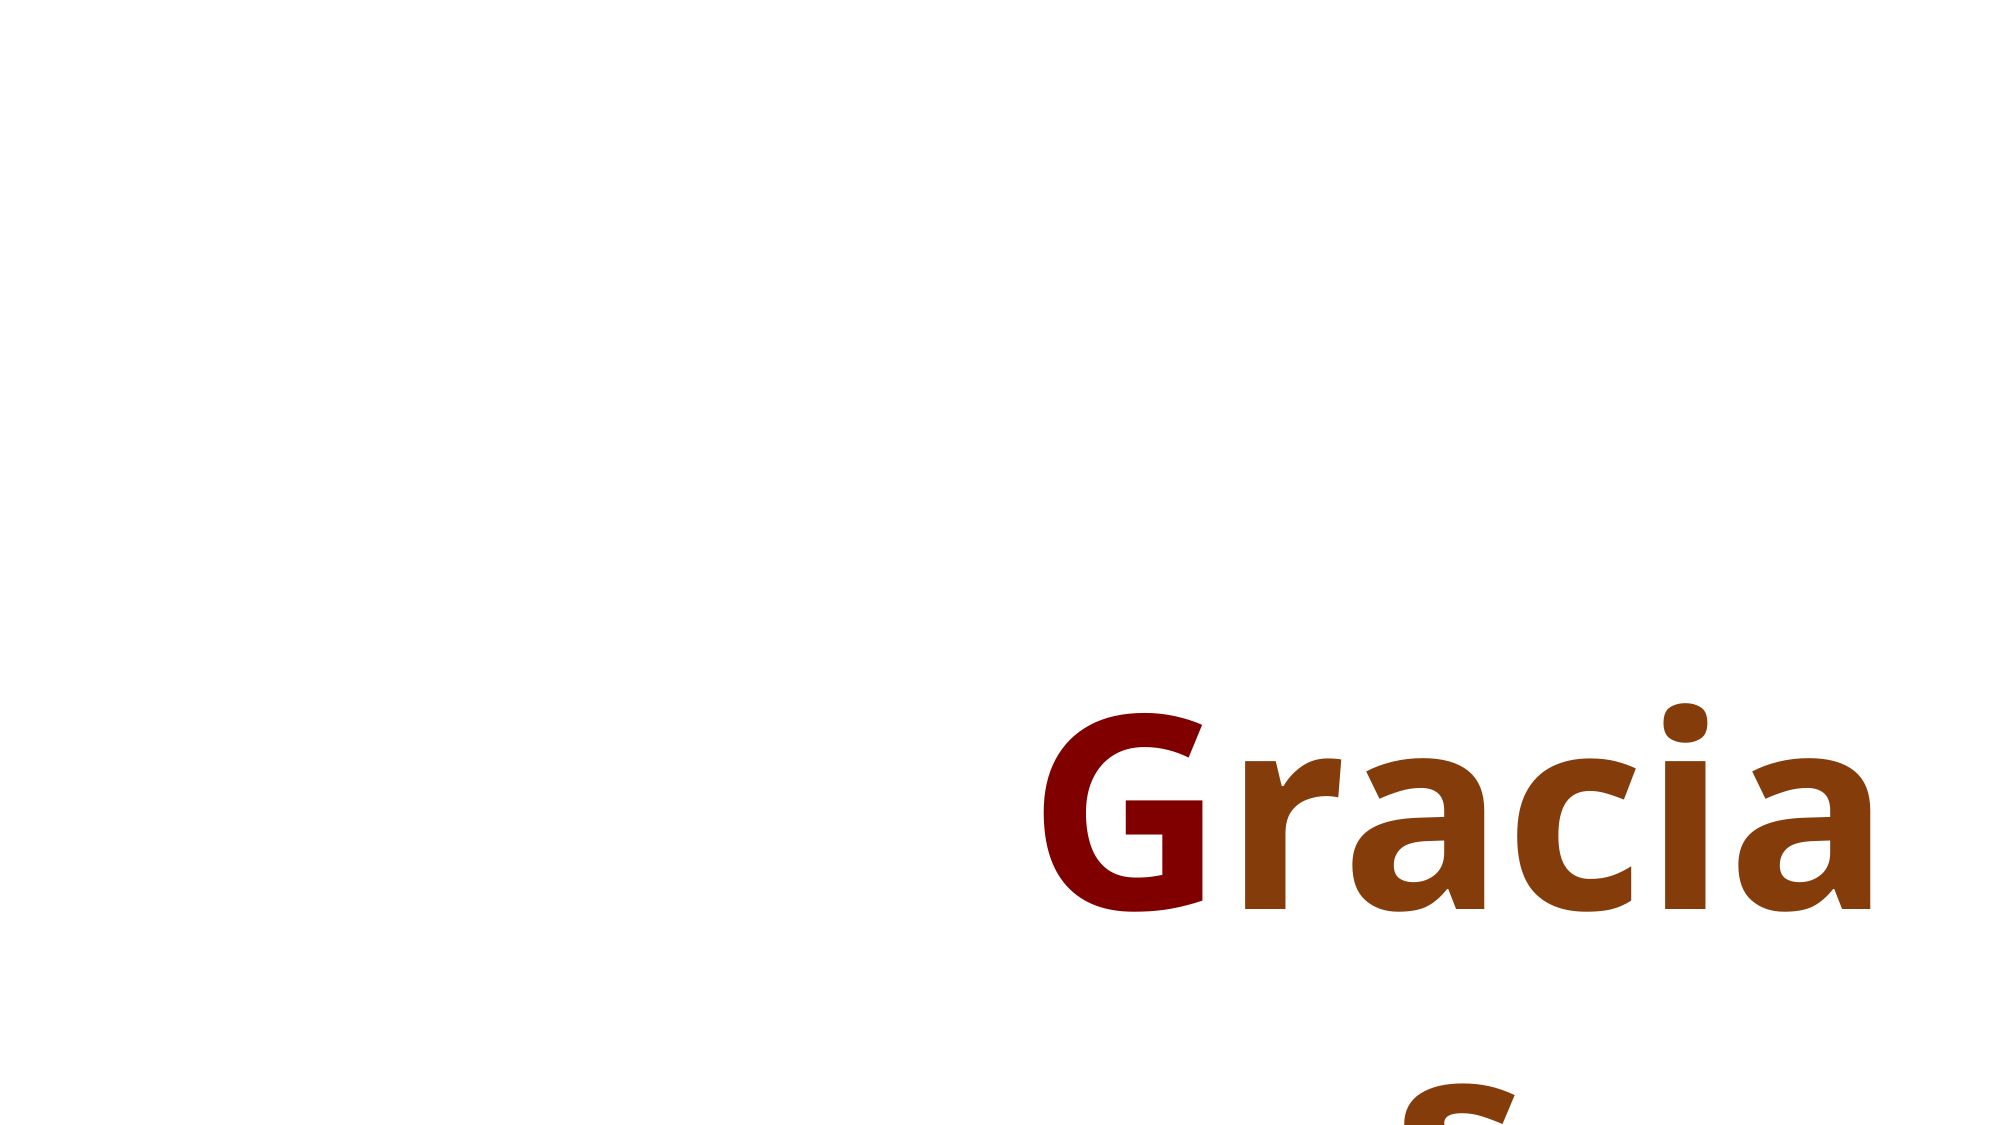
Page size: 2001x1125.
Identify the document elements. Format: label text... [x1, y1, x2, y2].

text_box Gracias [953, 631, 1966, 1125]
